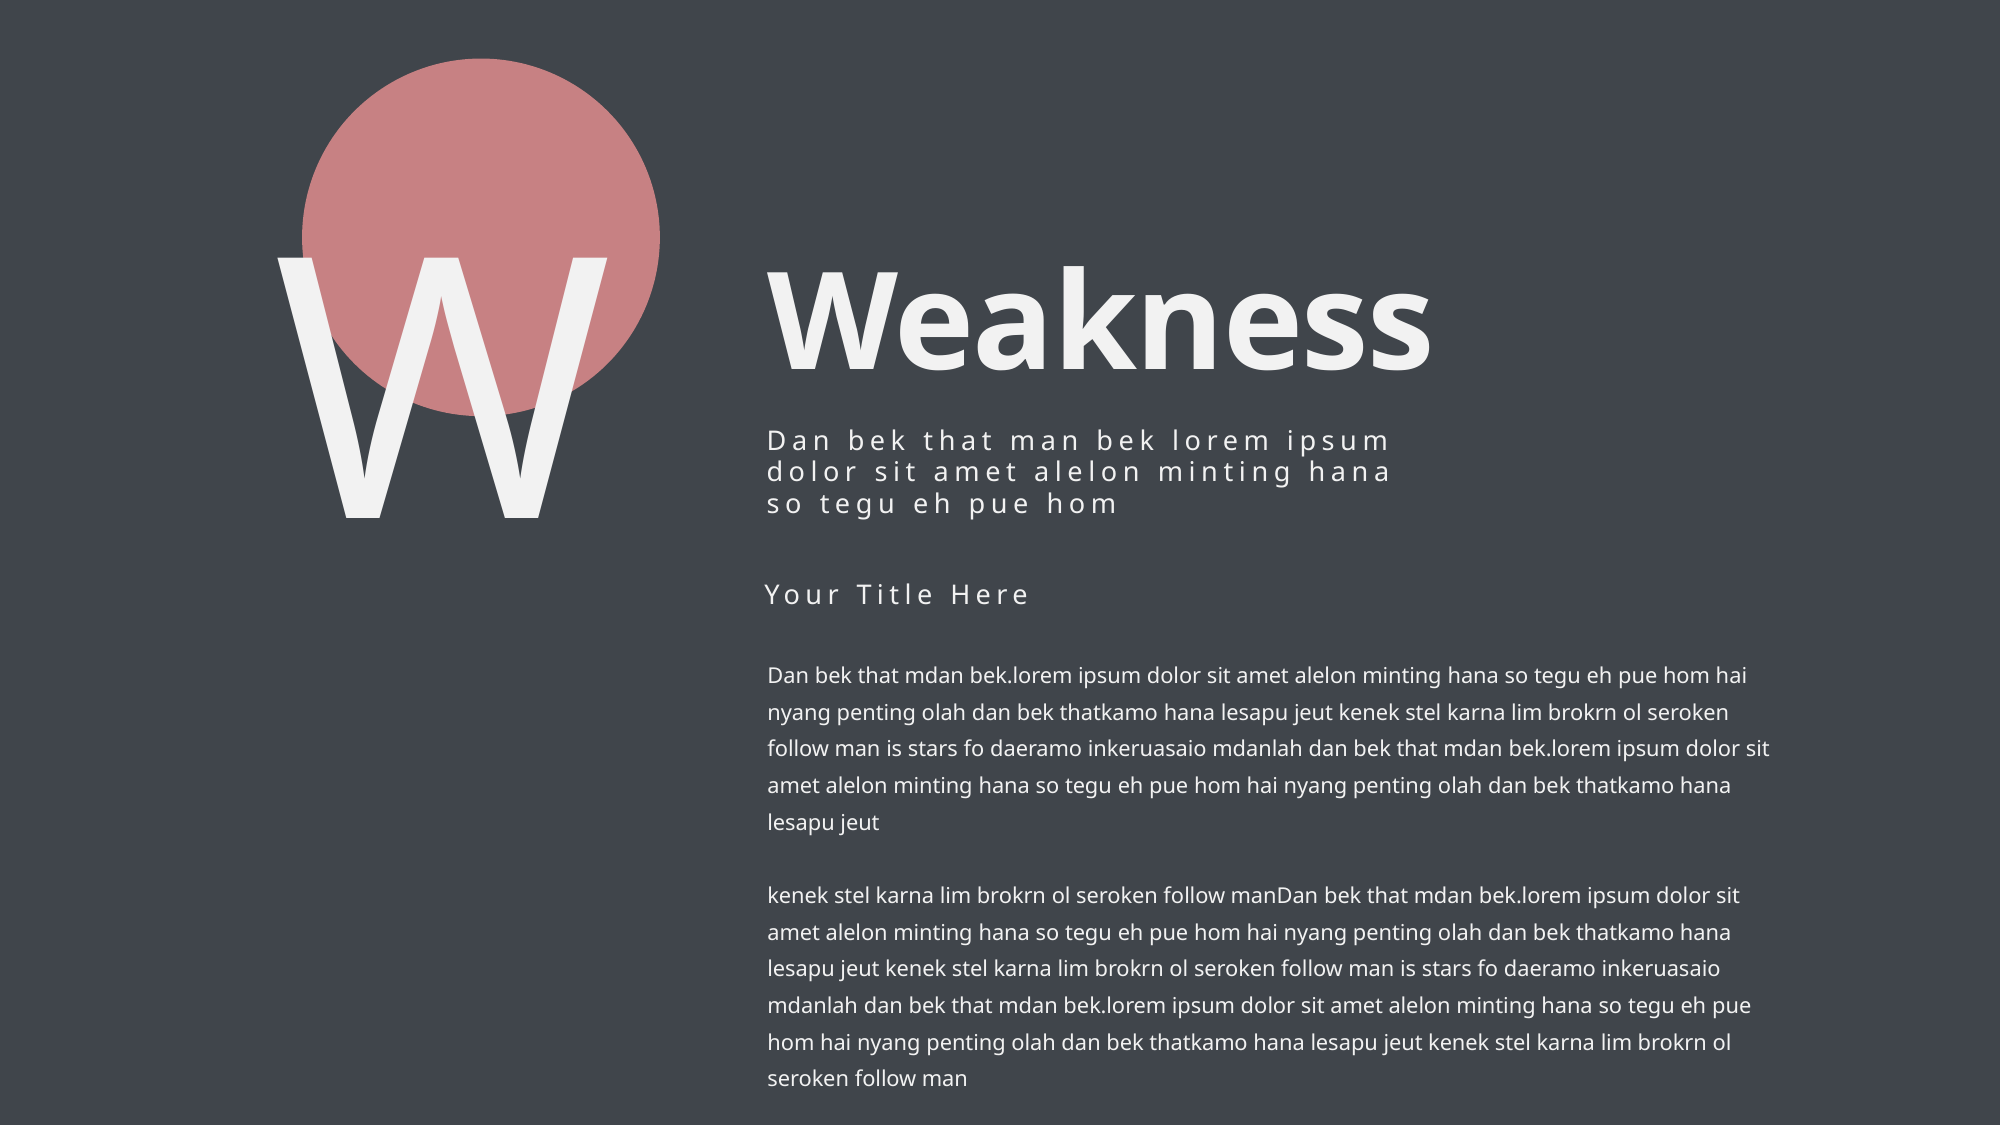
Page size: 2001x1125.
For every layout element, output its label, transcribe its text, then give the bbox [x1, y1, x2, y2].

text_box [651, 181, 660, 293]
text_box Your Title Here [760, 573, 1066, 615]
text_box Weakness [763, 229, 1538, 401]
text_box [324, 58, 638, 150]
text_box Dan bek that mdan bek.lorem ipsum dolor sit amet alelon minting hana so tegu eh pue hom hai nyang penting olah dan bek thatkamo hana lesapu jeut kenek stel karna lim brokrn ol seroken follow man is stars fo daeramo inkeruasaio mdanlah dan bek that mdan bek.lorem ipsum dolor sit amet alelon minting hana so tegu eh pue hom hai nyang penting olah dan bek thatkamo hana lesapu jeut kenek stel karna lim brokrn ol seroken follow manDan bek that mdan bek.lorem ipsum dolor sit amet alelon minting hana so tegu eh pue hom hai nyang penting olah dan bek thatkamo hana lesapu jeut kenek stel karna lim brokrn ol seroken follow man is stars fo daeramo inkeruasaio mdanlah dan bek that mdan bek.lorem ipsum dolor sit amet alelon minting hana so tegu eh pue hom hai nyang penting olah dan bek thatkamo hana lesapu jeut kenek stel karna lim brokrn ol seroken follow man [763, 646, 1777, 1096]
text_box W [269, 150, 651, 596]
text_box Dan bek that man bek lorem ipsum dolor sit amet alelon minting hana so tegu eh pue hom [762, 420, 1450, 523]
